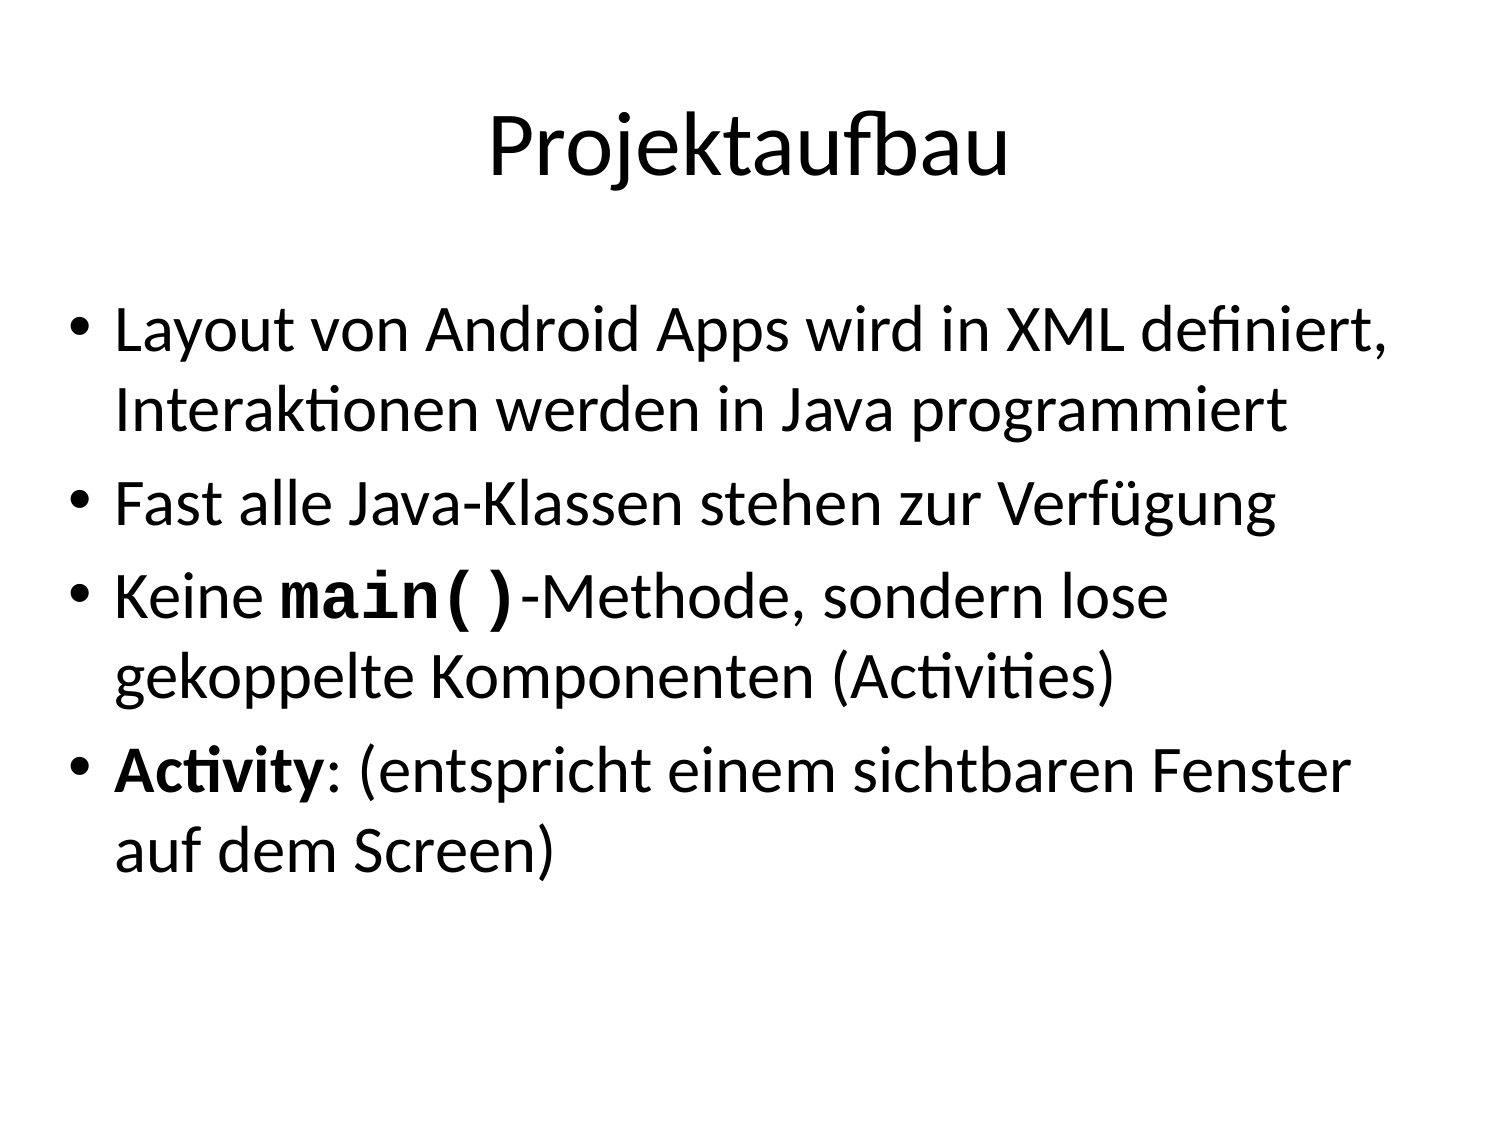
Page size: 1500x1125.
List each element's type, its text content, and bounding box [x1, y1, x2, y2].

list Layout von Android Apps wird in XML definiert, Interaktionen werden in Java programmiert Fast alle Java-Klassen stehen zur Verfügung Keine main()-Methode, sondern lose gekoppelte Komponenten (Activities) Activity: (entspricht einem sichtbaren Fenster auf dem Screen) [53, 277, 1447, 998]
title Projektaufbau [75, 45, 1425, 233]
